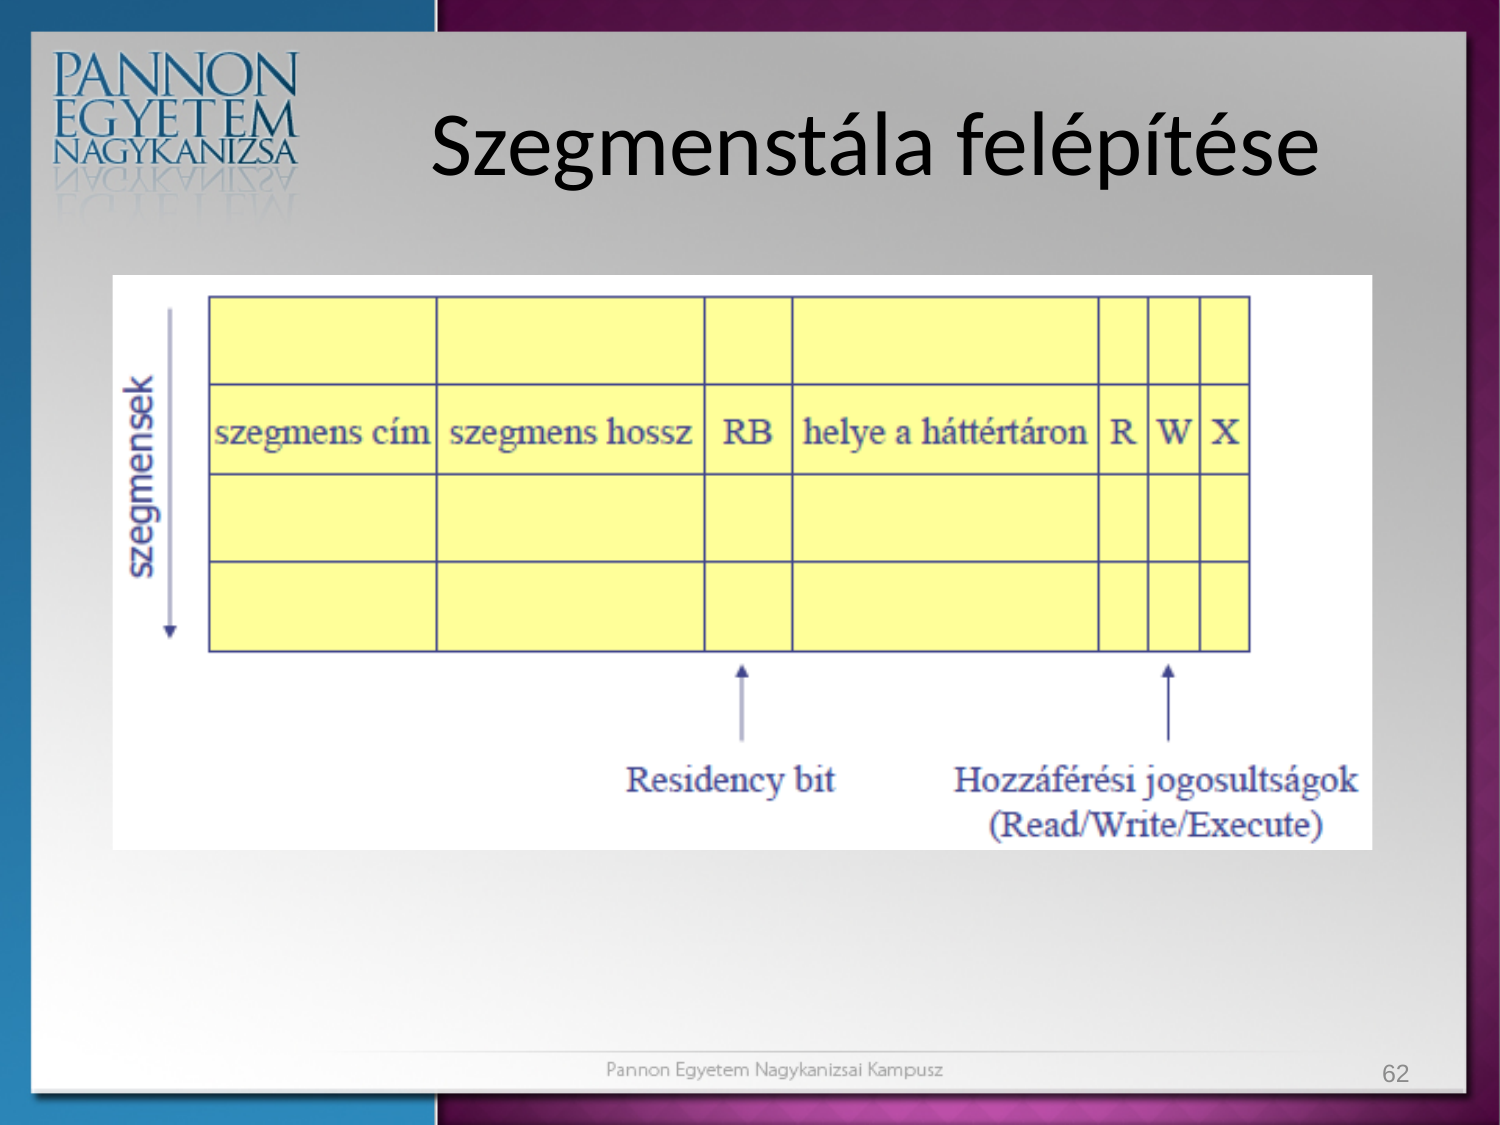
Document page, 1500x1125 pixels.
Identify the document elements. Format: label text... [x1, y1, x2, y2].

slide_number 62 [1074, 1042, 1425, 1103]
title Szegmenstála felépítése [328, 45, 1425, 233]
picture [0, 0, 1500, 1125]
